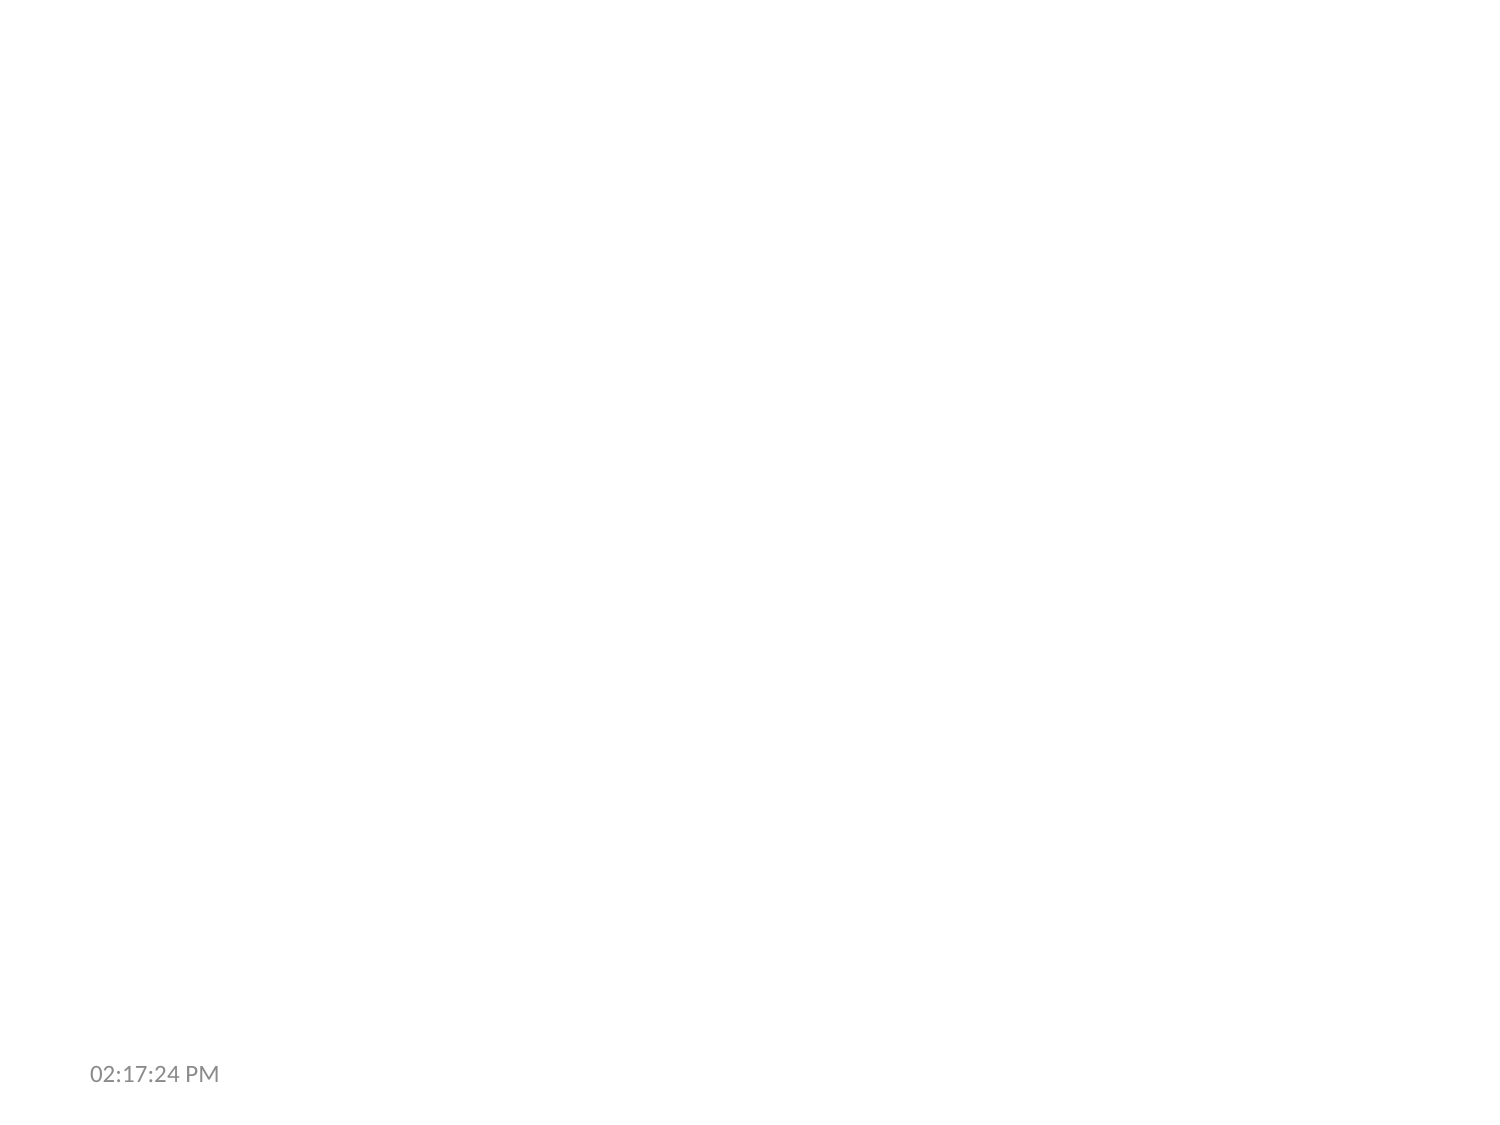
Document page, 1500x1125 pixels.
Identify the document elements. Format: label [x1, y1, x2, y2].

slide_number [75, 1042, 425, 1103]
